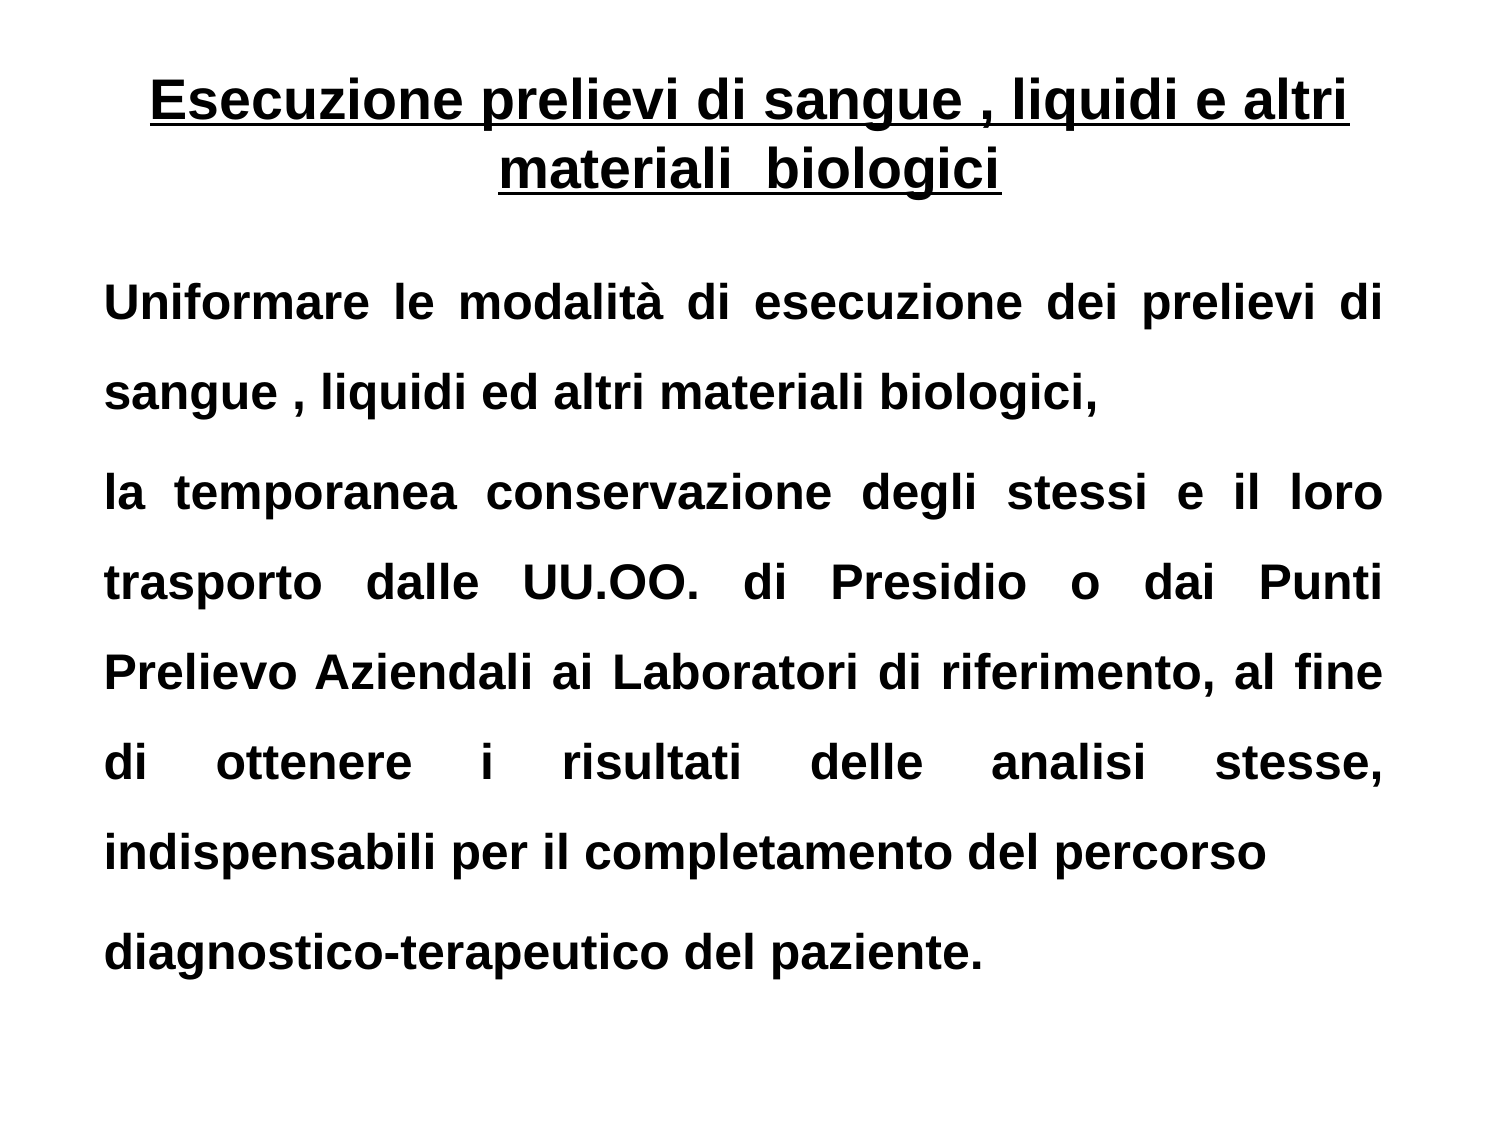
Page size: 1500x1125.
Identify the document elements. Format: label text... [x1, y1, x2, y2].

title Esecuzione prelievi di sangue , liquidi e altri materiali biologici [112, 54, 1388, 209]
subtitle Uniformare le modalità di esecuzione dei prelievi di sangue , liquidi ed altri materiali biologici, la temporanea conservazione degli stessi e il loro trasporto dalle UU.OO. di Presidio o dai Punti Prelievo Aziendali ai Laboratori di riferimento, al fine di ottenere i risultati delle analisi stesse, indispensabili per il completamento del percorso diagnostico-terapeutico del paziente. [88, 231, 1400, 1071]
